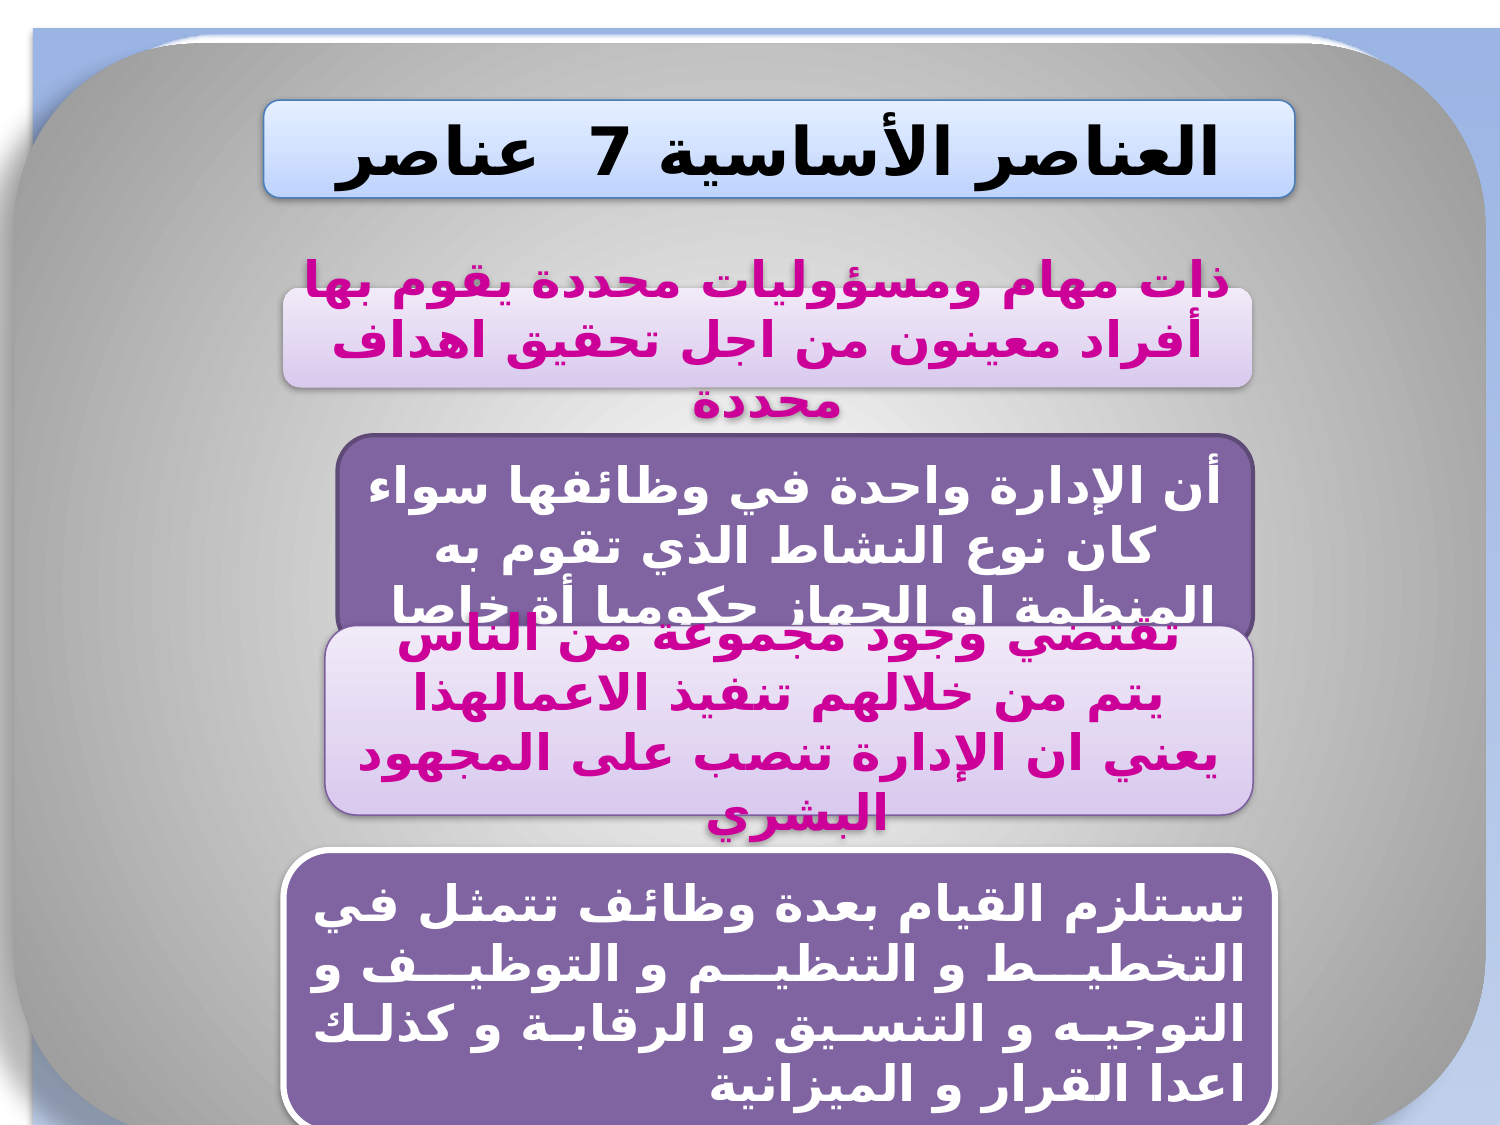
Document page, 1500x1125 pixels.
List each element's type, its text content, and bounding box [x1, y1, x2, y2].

text_box [169, 34, 1369, 53]
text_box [283, 849, 1276, 1069]
text_box تقتضي وجود مجموعة من الناس يتم من خلالهم تنفيذ الاعمالهذا يعني ان الإدارة تنصب على المجهود البشري [324, 636, 1254, 816]
text_box [31, 26, 1500, 1125]
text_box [337, 434, 1254, 717]
text_box [12, 41, 1488, 1125]
text_box ذات مهام ومسؤوليات محددة يقوم بها أفراد معينون من اجل تحقيق اهداف محددة [282, 286, 1253, 389]
text_box العناصر الأساسية 7 عناصر [262, 99, 1296, 199]
